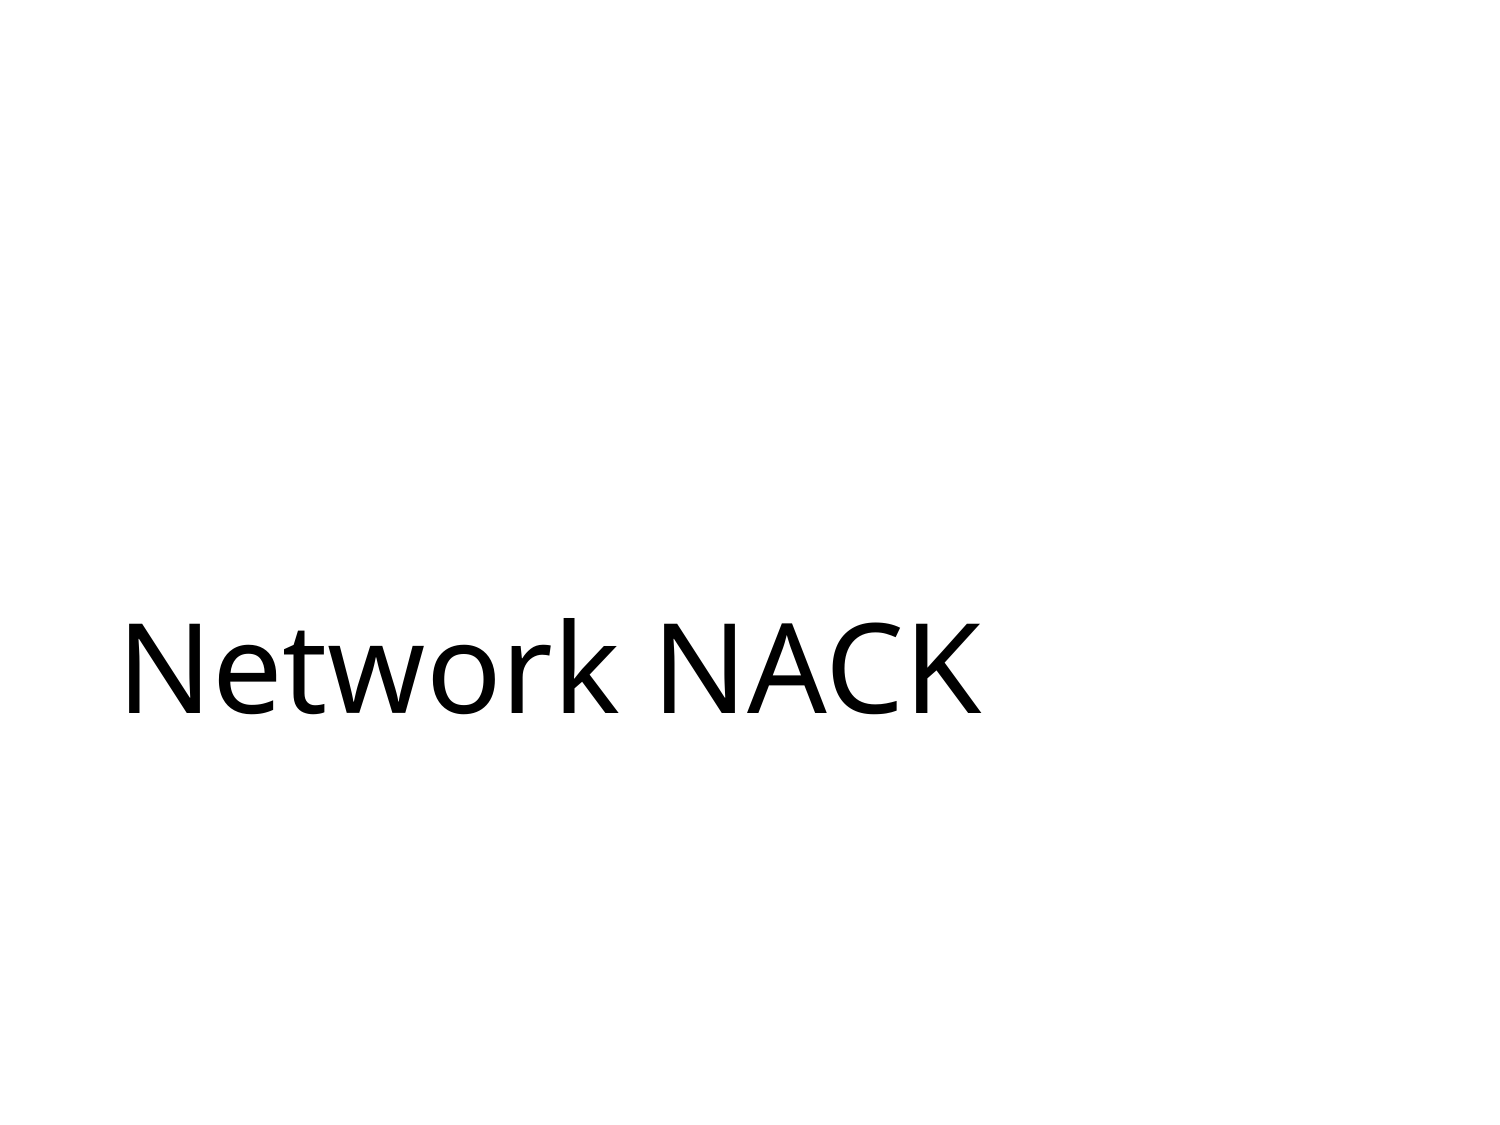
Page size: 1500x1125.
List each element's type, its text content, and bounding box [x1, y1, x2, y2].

title Network NACK [102, 280, 1397, 749]
